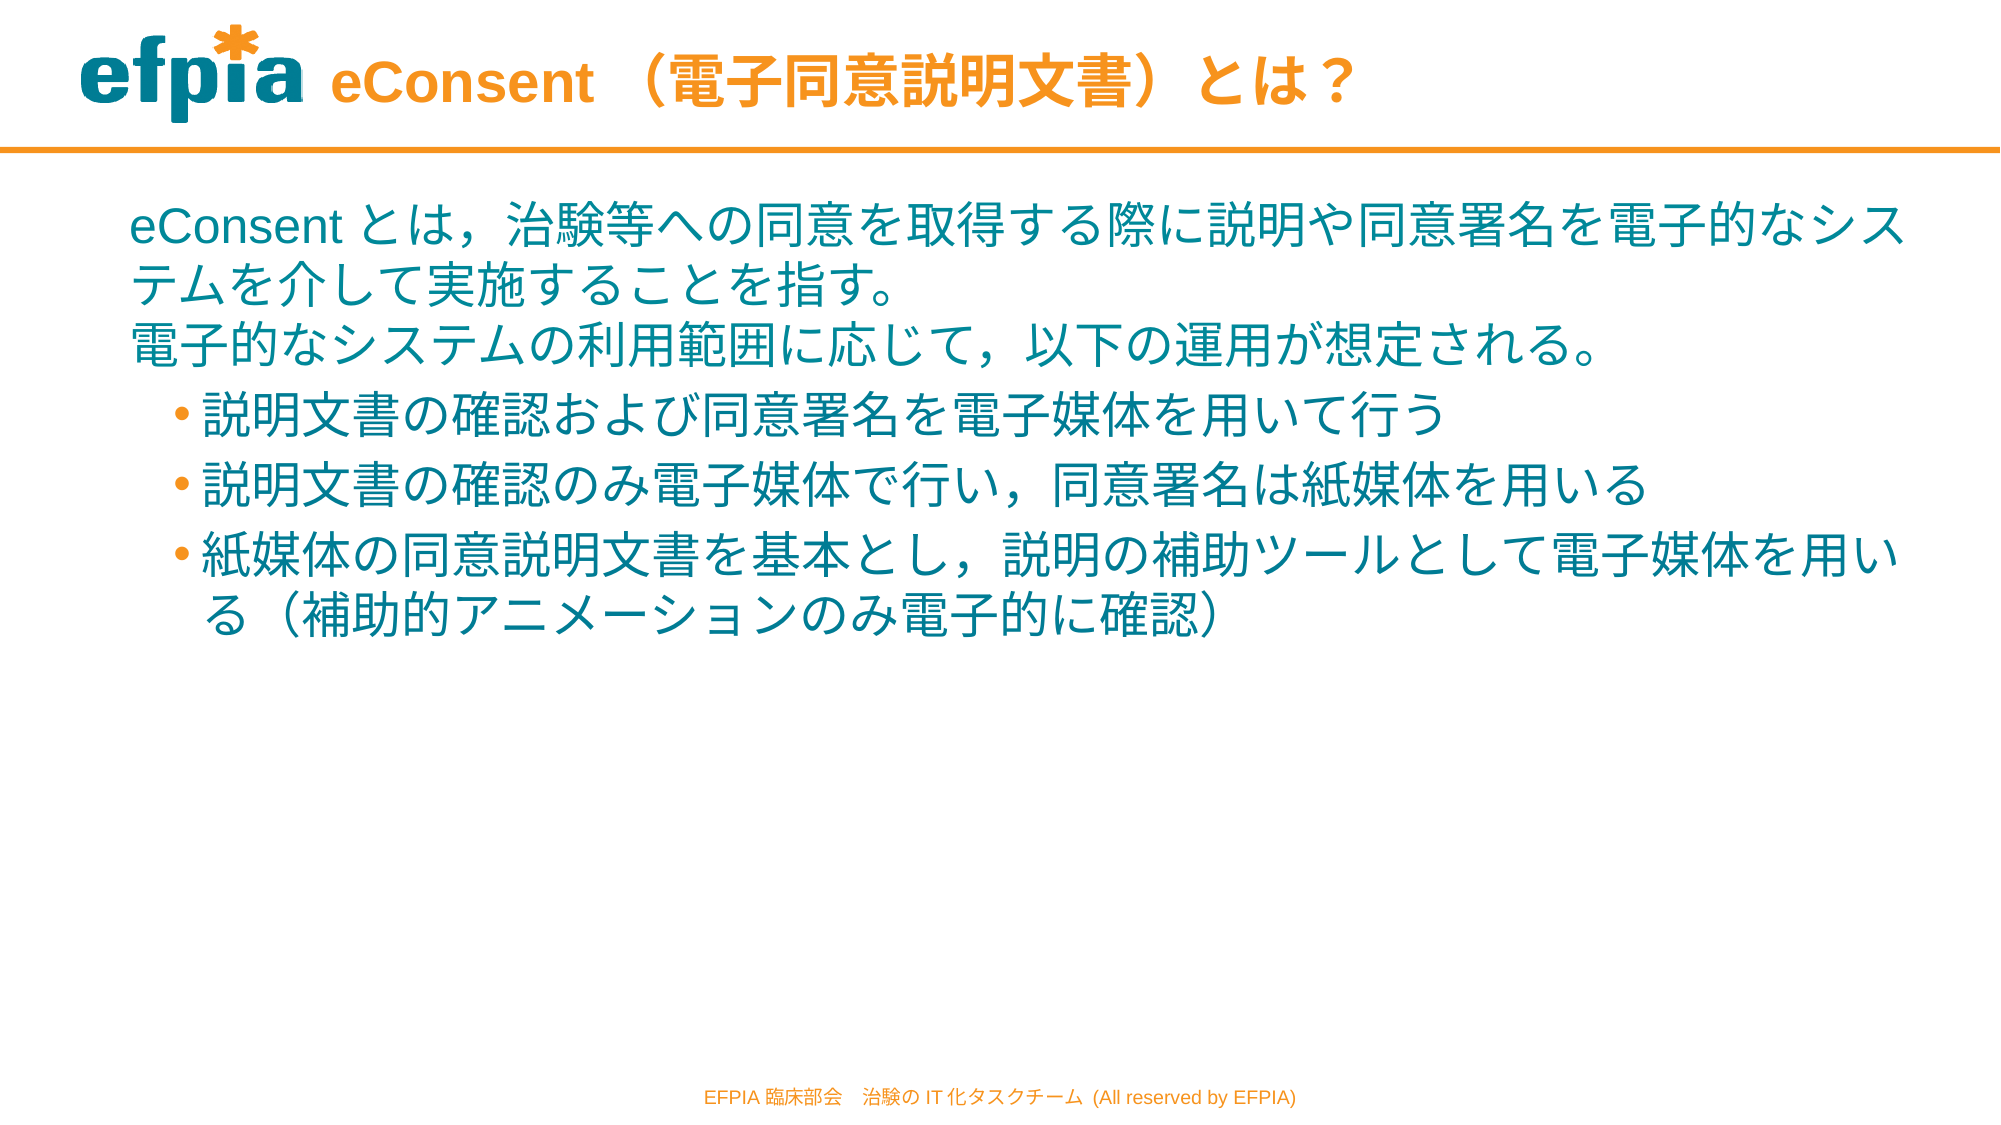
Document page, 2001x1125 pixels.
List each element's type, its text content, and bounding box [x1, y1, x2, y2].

title eConsent（電子同意説明文書）とは？ [314, 35, 2000, 164]
picture [66, 16, 755, 175]
footer EFPIA臨床部会 治験のIT化タスクチーム (All reserved by EFPIA) [646, 1077, 1354, 1116]
list eConsentとは，治験等への同意を取得する際に説明や同意署名を電子的なシステムを介して実施することを指す。 電子的なシステムの利用範囲に応じて，以下の運用が想定される。 説明文書の確認および同意署名を電子媒体を用いて行う 説明文書の確認のみ電子媒体で行い，同意署名は紙媒体を用いる 紙媒体の同意説明文書を基本とし，説明の補助ツールとして電子媒体を用いる（補助的アニメーションのみ電子的に確認） [105, 185, 1924, 1023]
